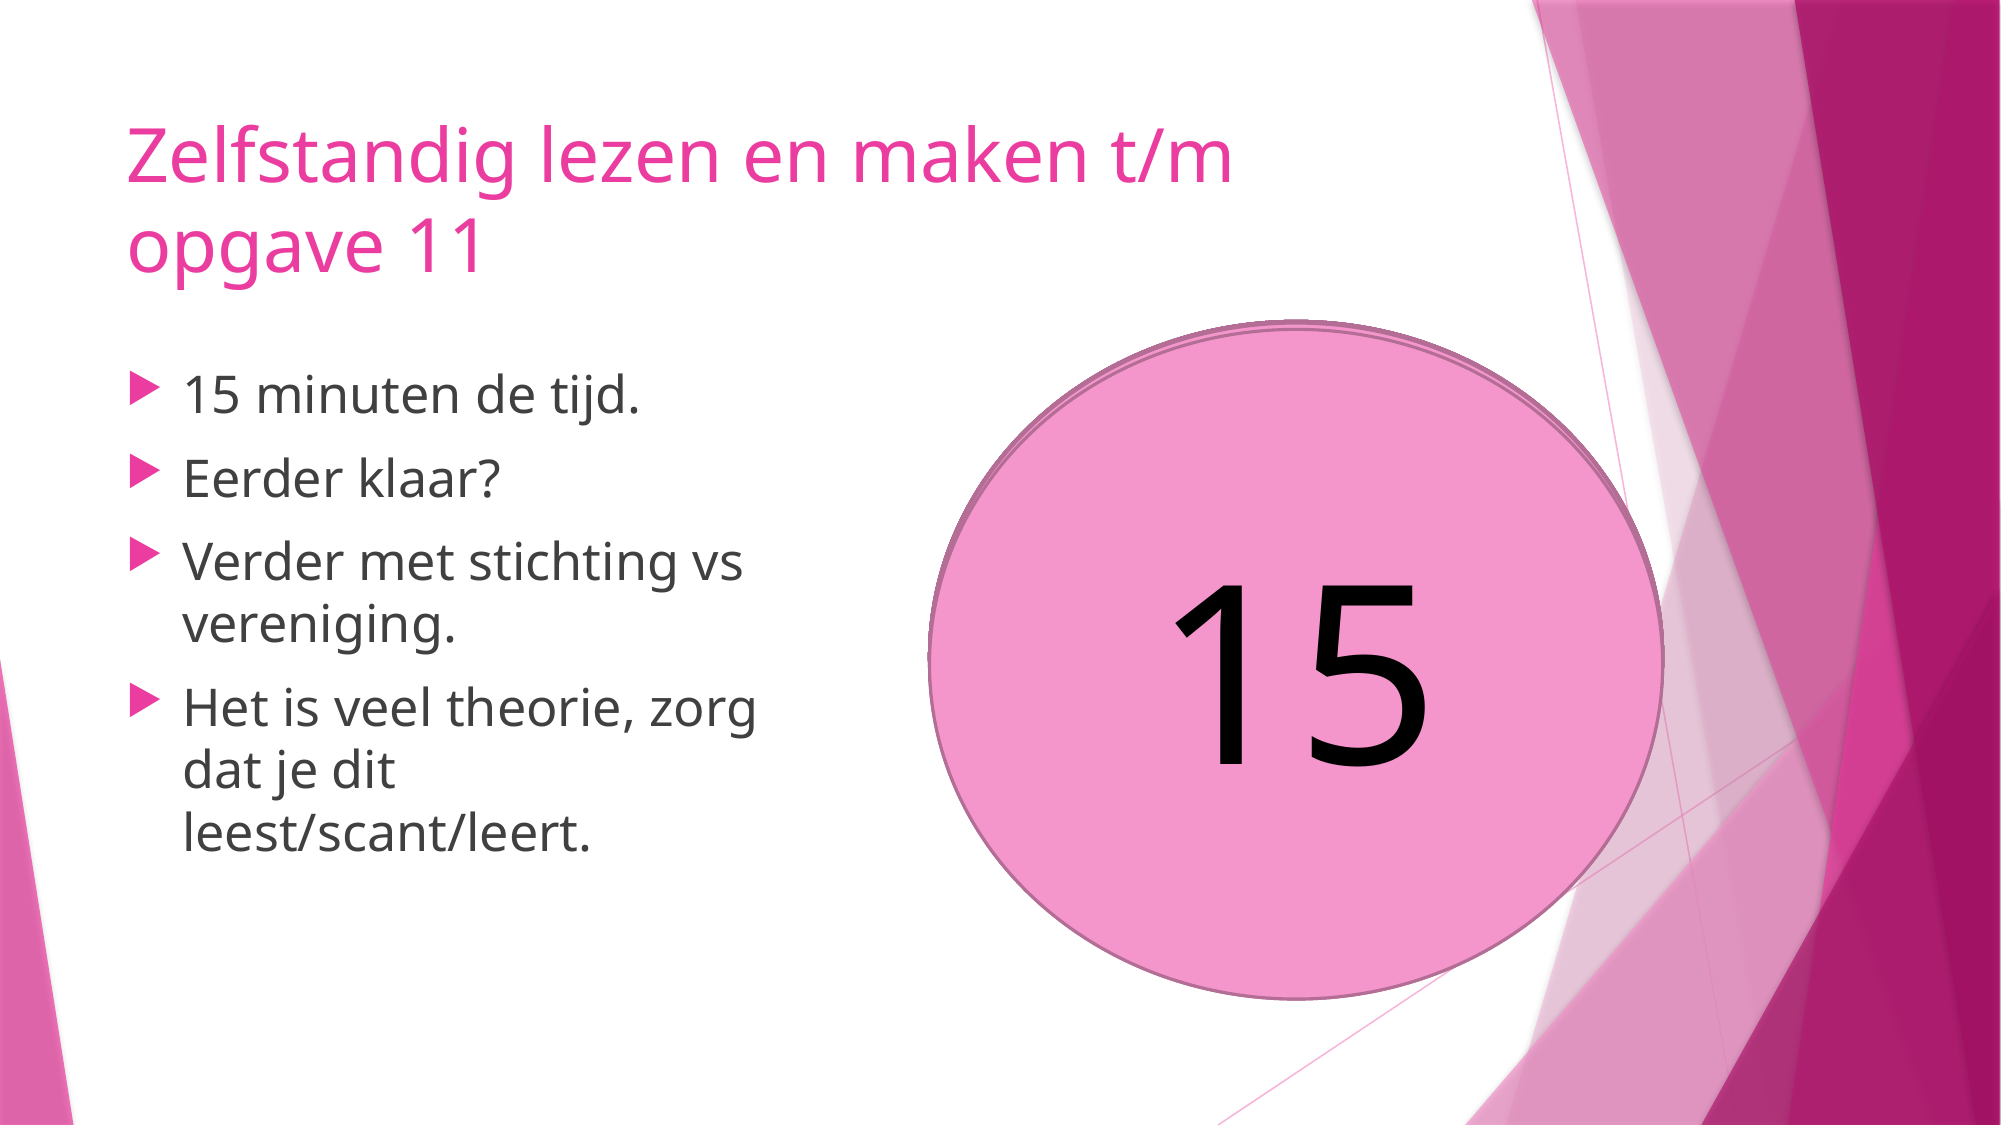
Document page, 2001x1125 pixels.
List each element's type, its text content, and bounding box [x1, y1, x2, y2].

text_box 14 [930, 321, 1662, 621]
text_box 15 [927, 327, 1665, 1001]
list 15 minuten de tijd. Eerder klaar? Verder met stichting vs vereniging. Het is veel theorie, zorg dat je dit leest/scant/leert. [111, 354, 831, 962]
title Zelfstandig lezen en maken t/m opgave 11 [111, 99, 1522, 317]
